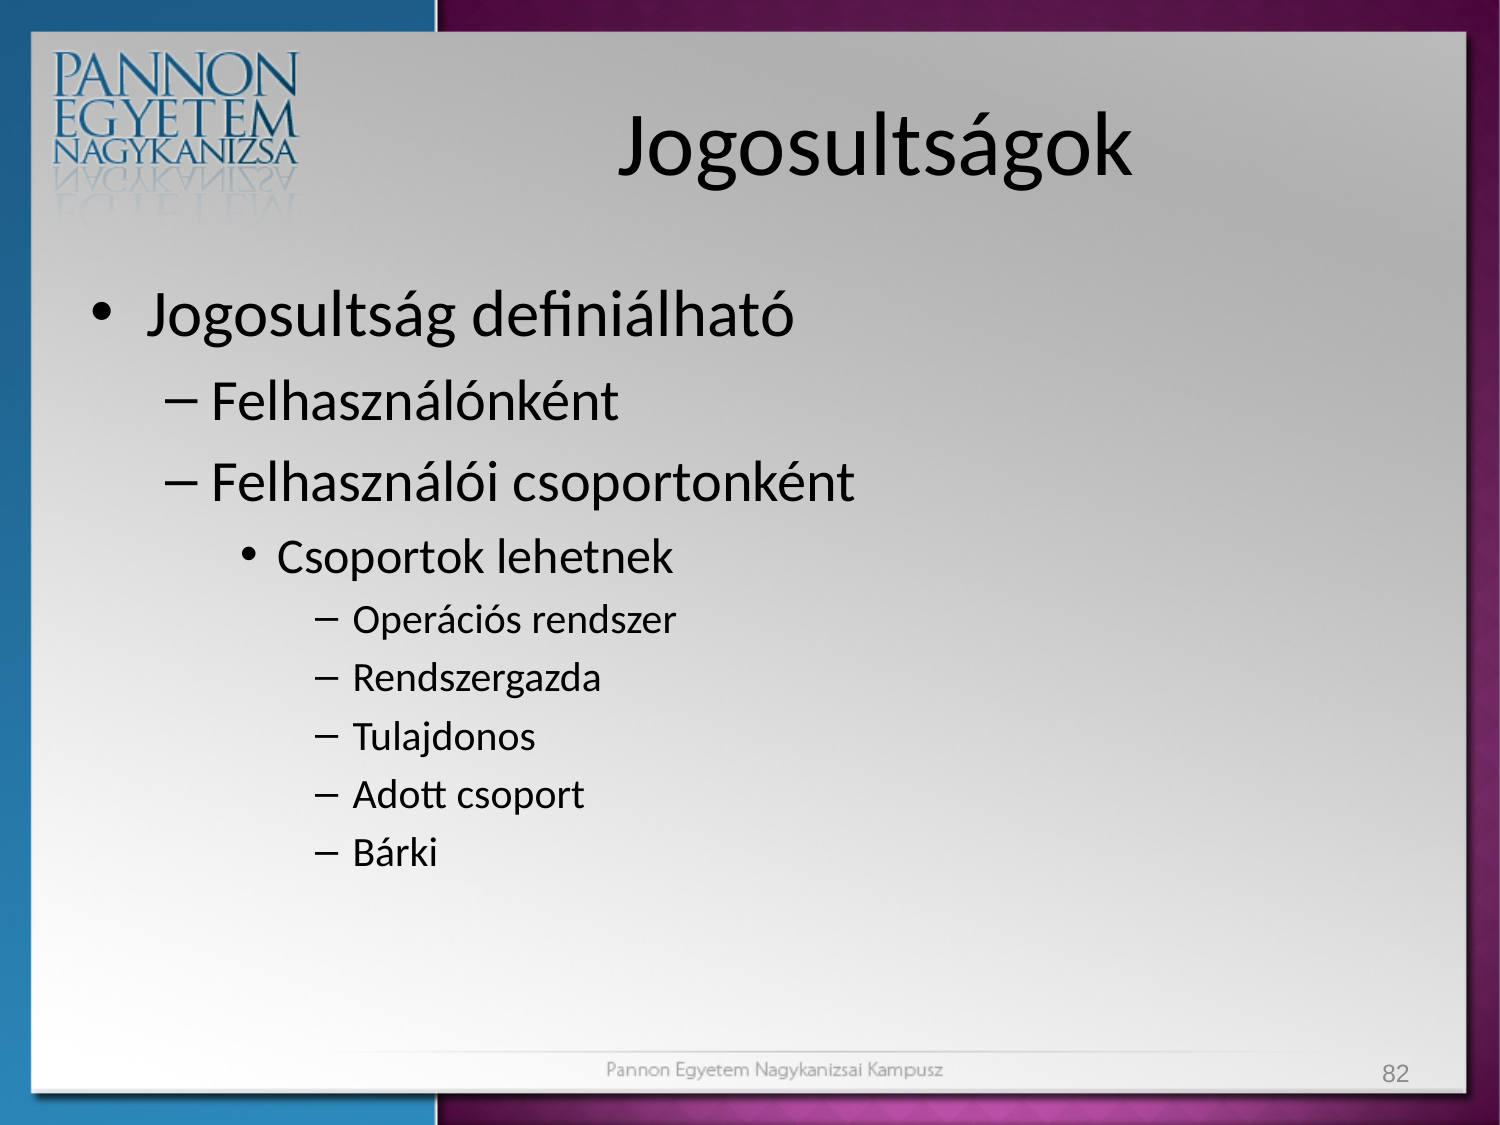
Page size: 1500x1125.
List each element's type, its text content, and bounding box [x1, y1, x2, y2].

list Jogosultság definiálható Felhasználónként Felhasználói csoportonként Csoportok lehetnek Operációs rendszer Rendszergazda Tulajdonos Adott csoport Bárki [75, 262, 1425, 1038]
title Jogosultságok [328, 45, 1425, 233]
slide_number 82 [1074, 1042, 1425, 1103]
picture [0, 0, 1500, 1125]
